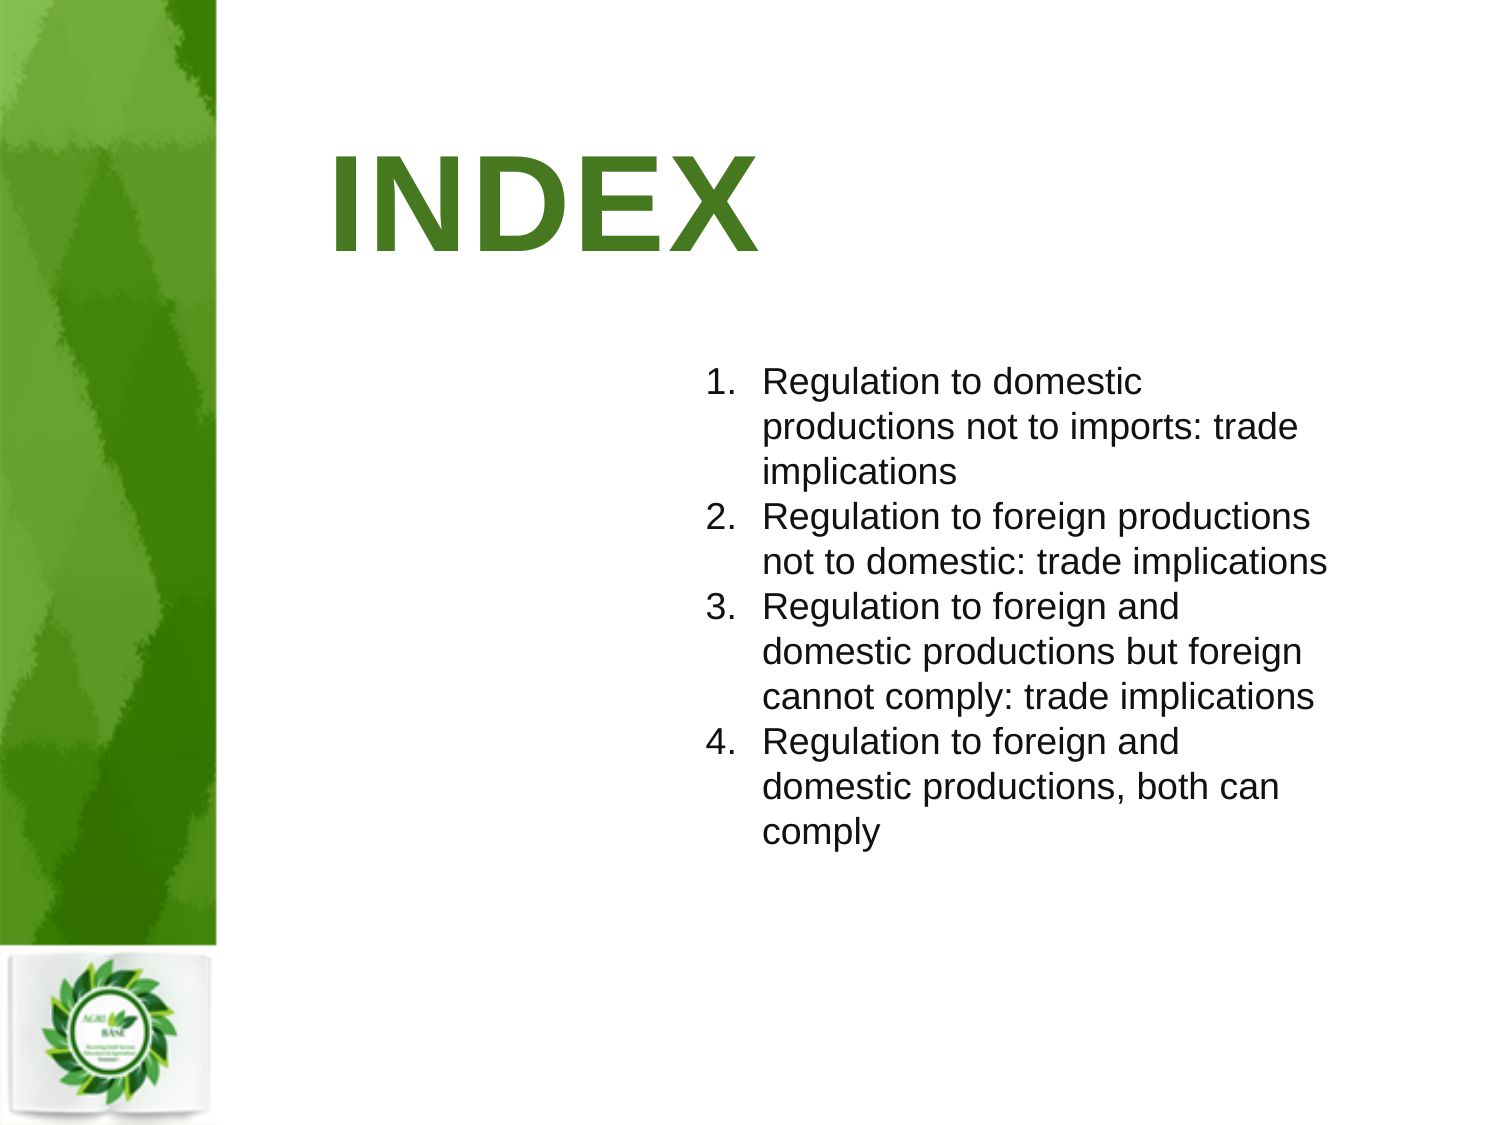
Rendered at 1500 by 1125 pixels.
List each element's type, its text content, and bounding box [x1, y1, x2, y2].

text_box INDEX [312, 106, 809, 286]
text_box Regulation to domestic productions not to imports: trade implications Regulation to foreign productions not to domestic: trade implications Regulation to foreign and domestic productions but foreign cannot comply: trade implications Regulation to foreign and domestic productions, both can comply [690, 349, 1353, 860]
picture [0, 0, 1500, 1125]
